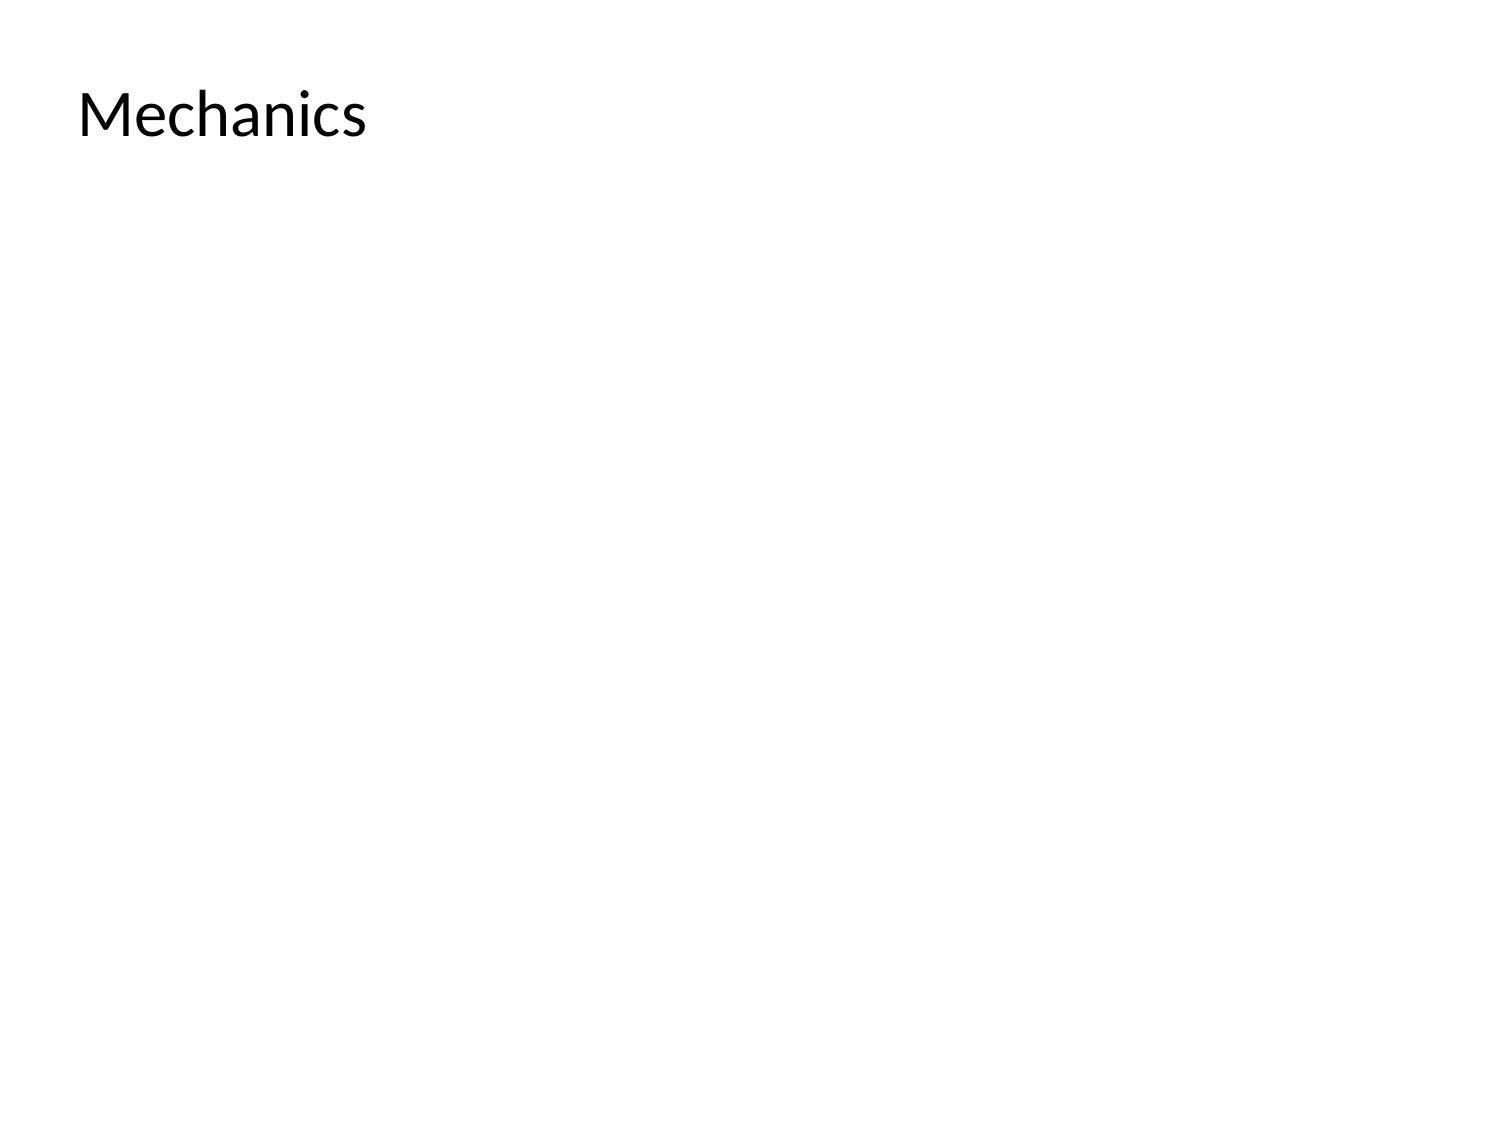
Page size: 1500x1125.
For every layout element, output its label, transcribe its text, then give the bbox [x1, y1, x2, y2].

text_box Mechanics [62, 62, 388, 158]
